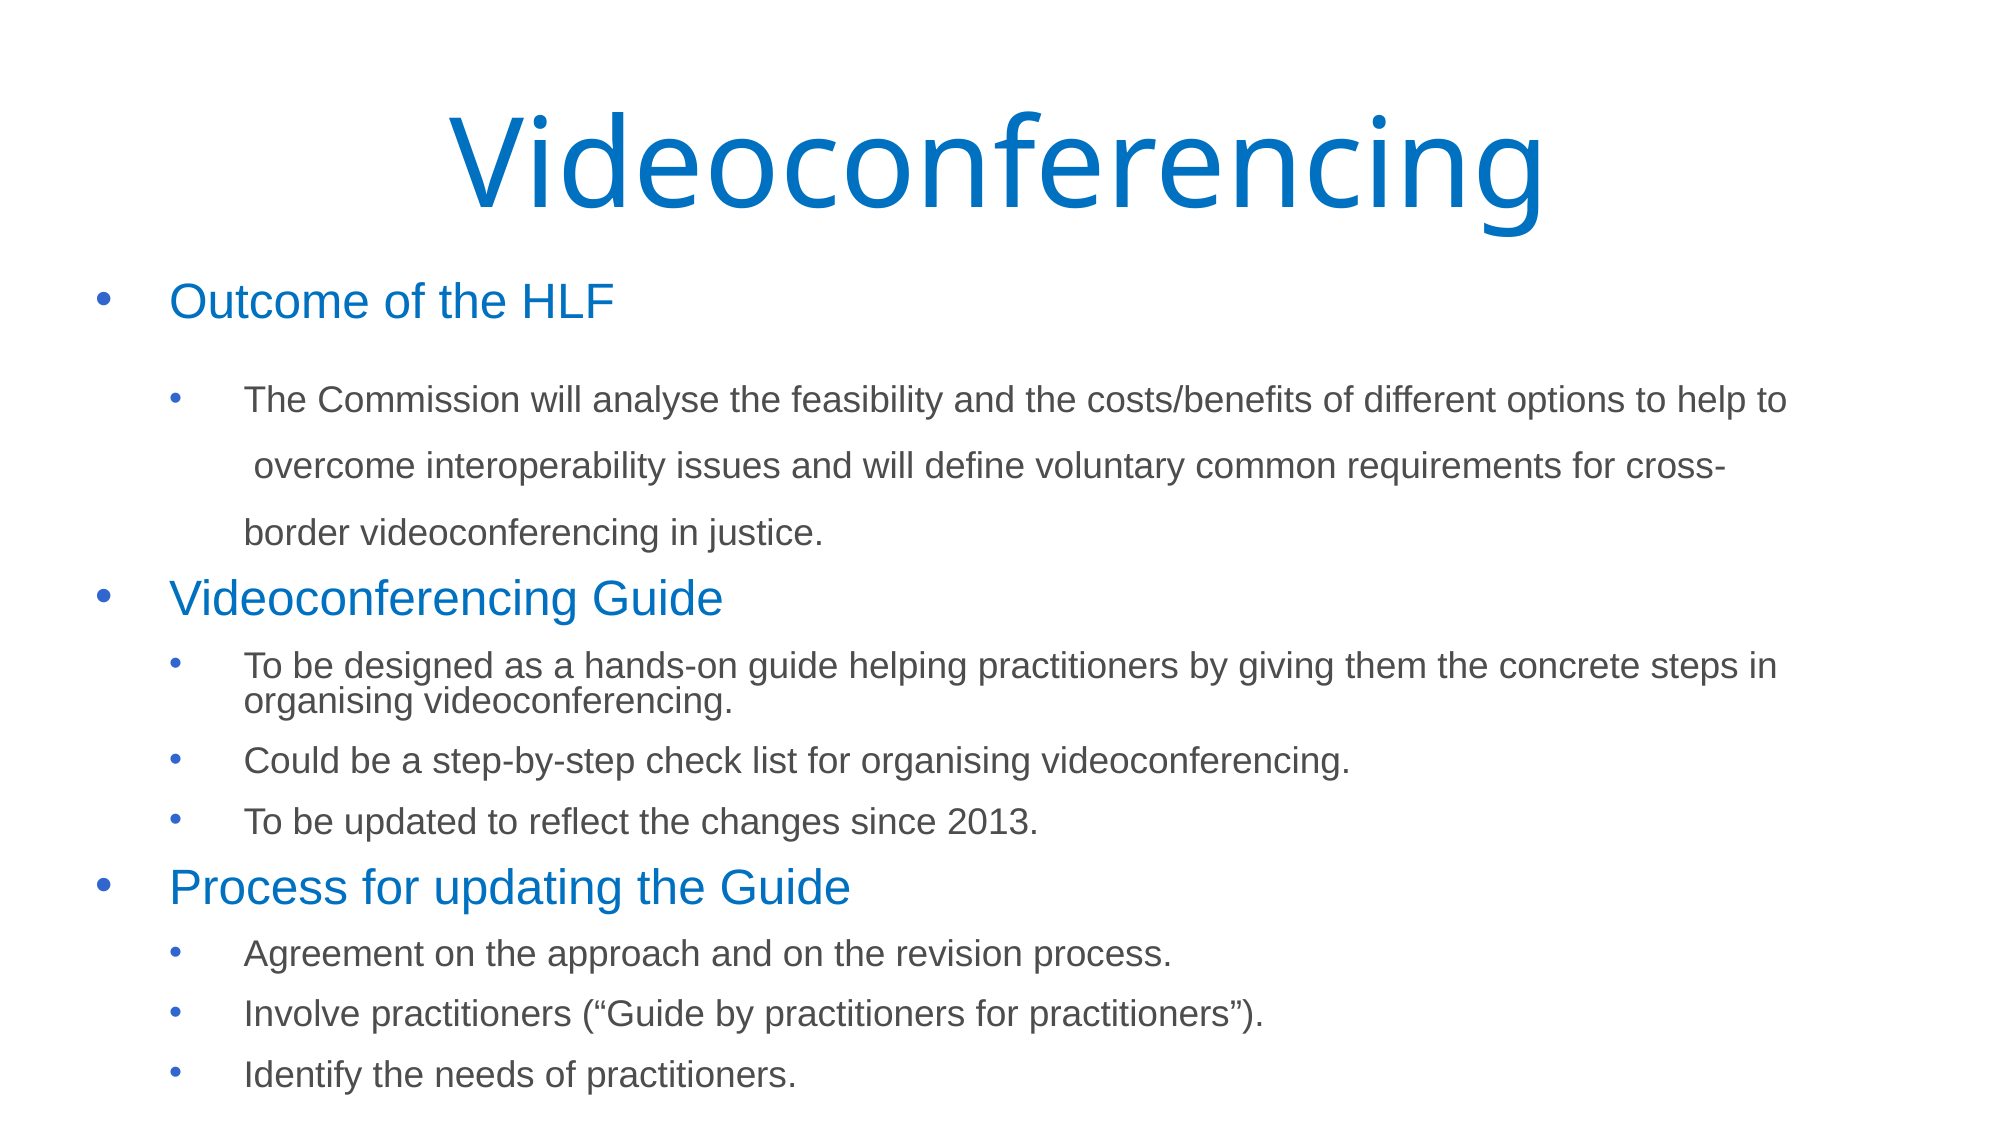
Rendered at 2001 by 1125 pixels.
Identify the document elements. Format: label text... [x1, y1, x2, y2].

title Videoconferencing [249, 91, 1750, 242]
subtitle Outcome of the HLF The Commission will analyse the feasibility and the costs/benefits of different options to help to overcome interoperability issues and will define voluntary common requirements for cross-border videoconferencing in justice. Videoconferencing Guide To be designed as a hands-on guide helping practitioners by giving them the concrete steps in organising videoconferencing. Could be a step-by-step check list for organising videoconferencing. To be updated to reflect the changes since 2013. Process for updating the Guide Agreement on the approach and on the revision process. Involve practitioners (“Guide by practitioners for practitioners”). Identify the needs of practitioners. [80, 273, 1807, 1105]
